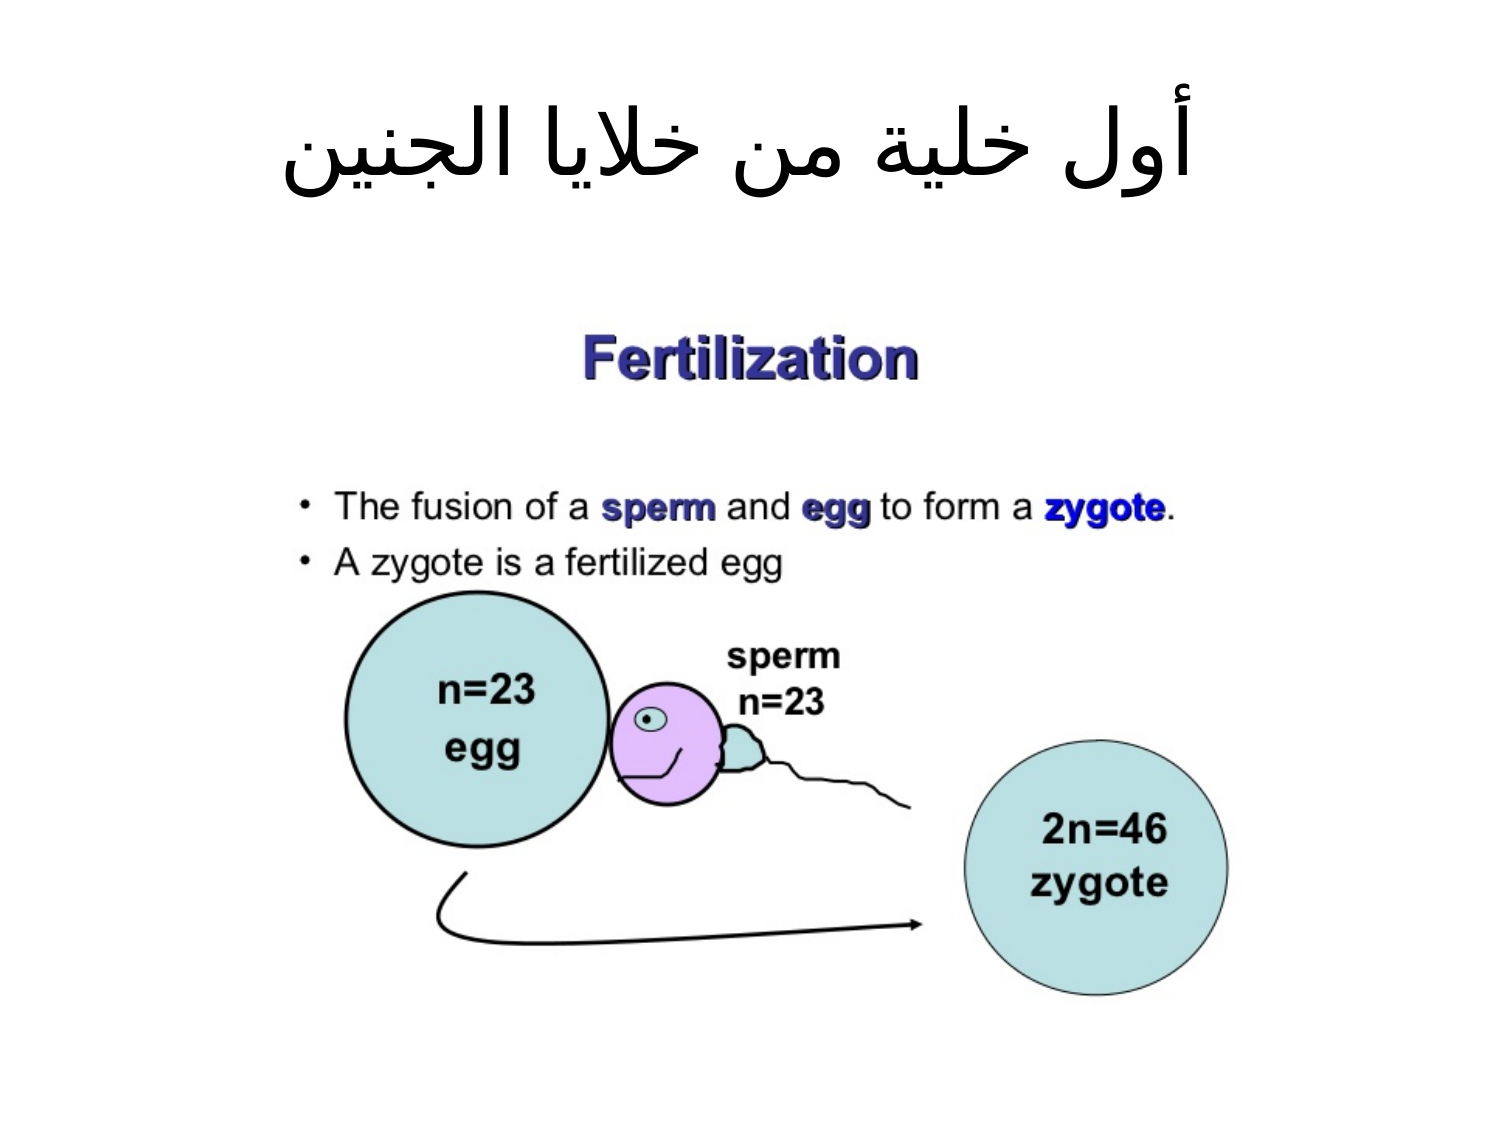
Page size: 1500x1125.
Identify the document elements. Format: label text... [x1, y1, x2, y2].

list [255, 262, 1245, 1006]
title أول خلية من خلايا الجنين [75, 45, 1425, 233]
